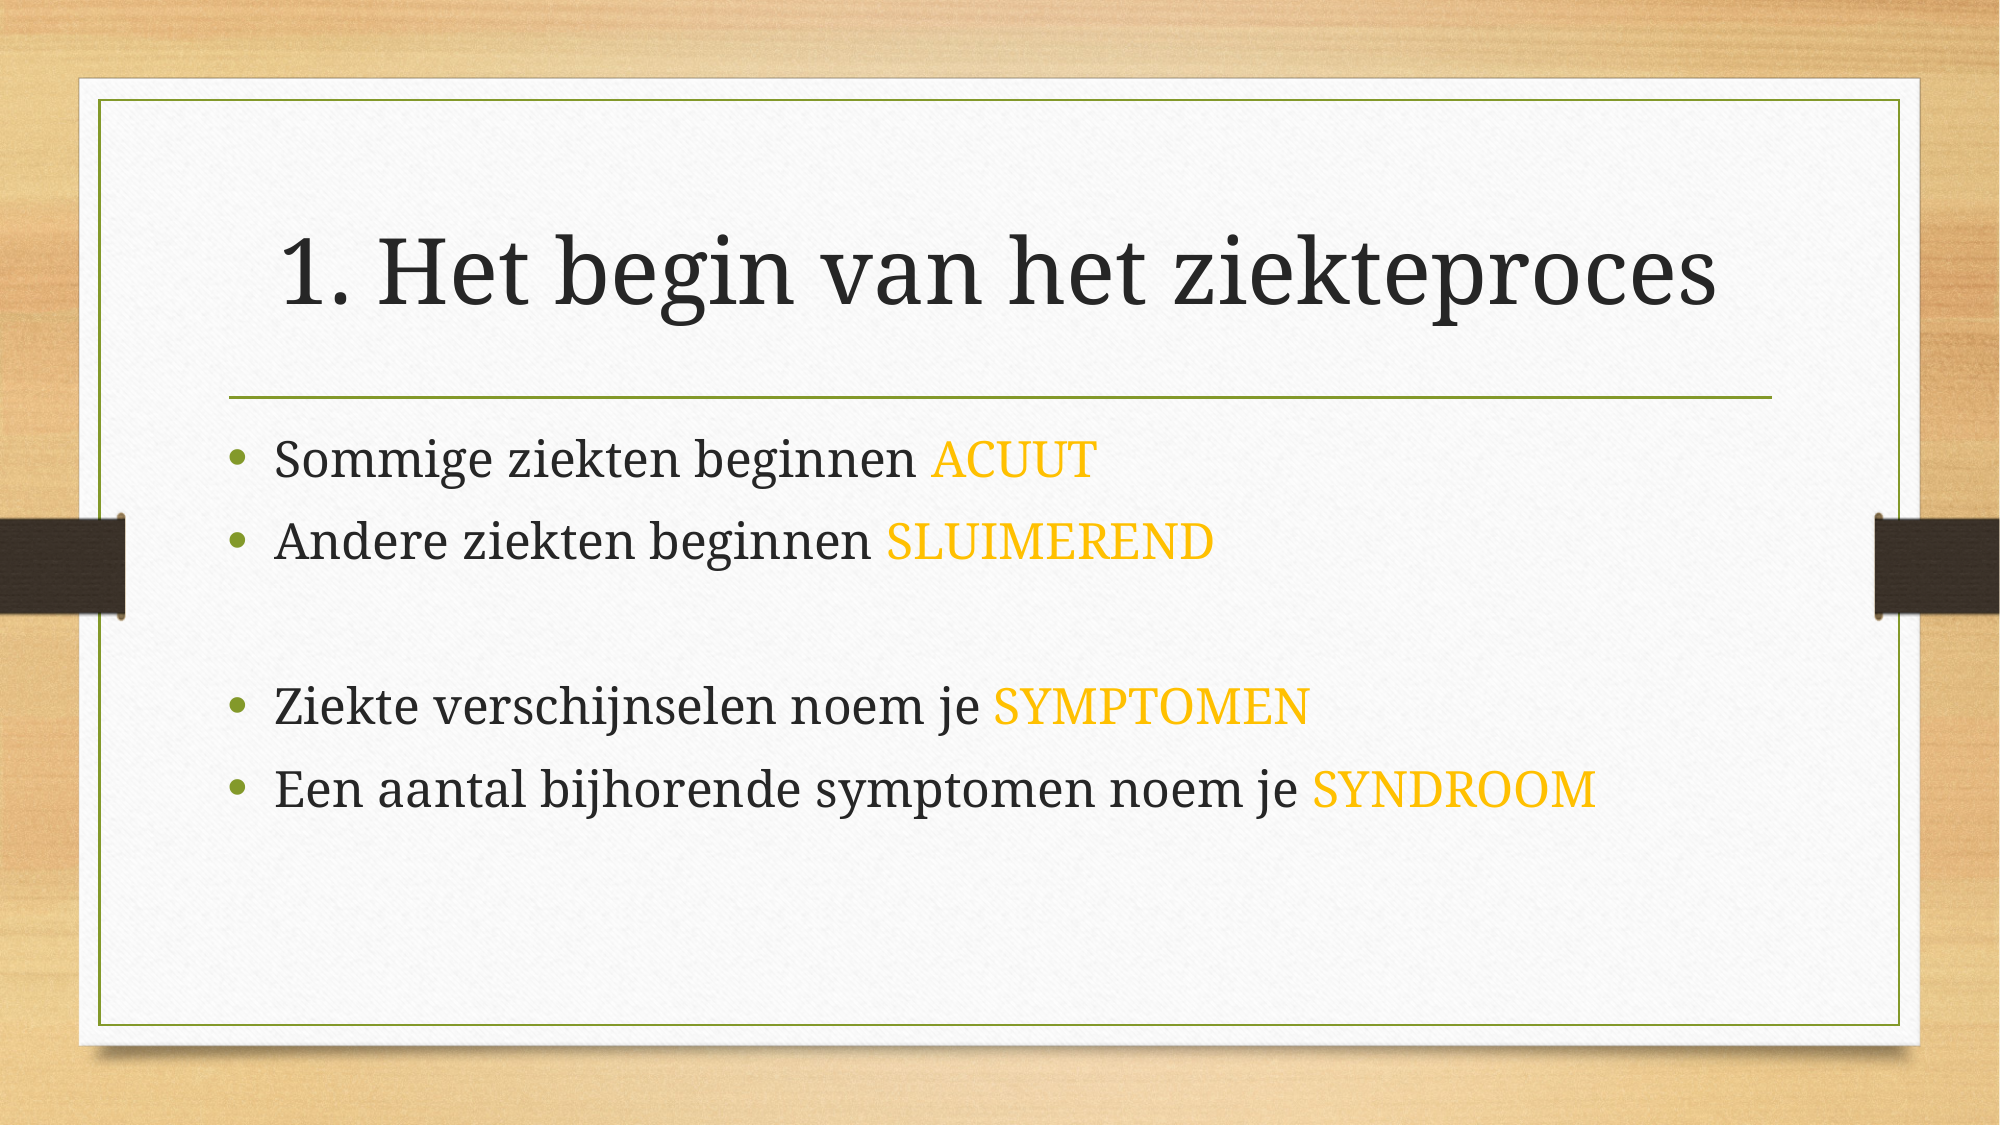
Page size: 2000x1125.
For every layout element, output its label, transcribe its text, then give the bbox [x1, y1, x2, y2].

picture [0, 0, 2000, 1125]
list Sommige ziekten beginnen ACUUT Andere ziekten beginnen SLUIMEREND Ziekte verschijnselen noem je SYMPTOMEN Een aantal bijhorende symptomen noem je SYNDROOM [212, 419, 1787, 964]
title 1. Het begin van het ziekteproces [212, 161, 1787, 375]
